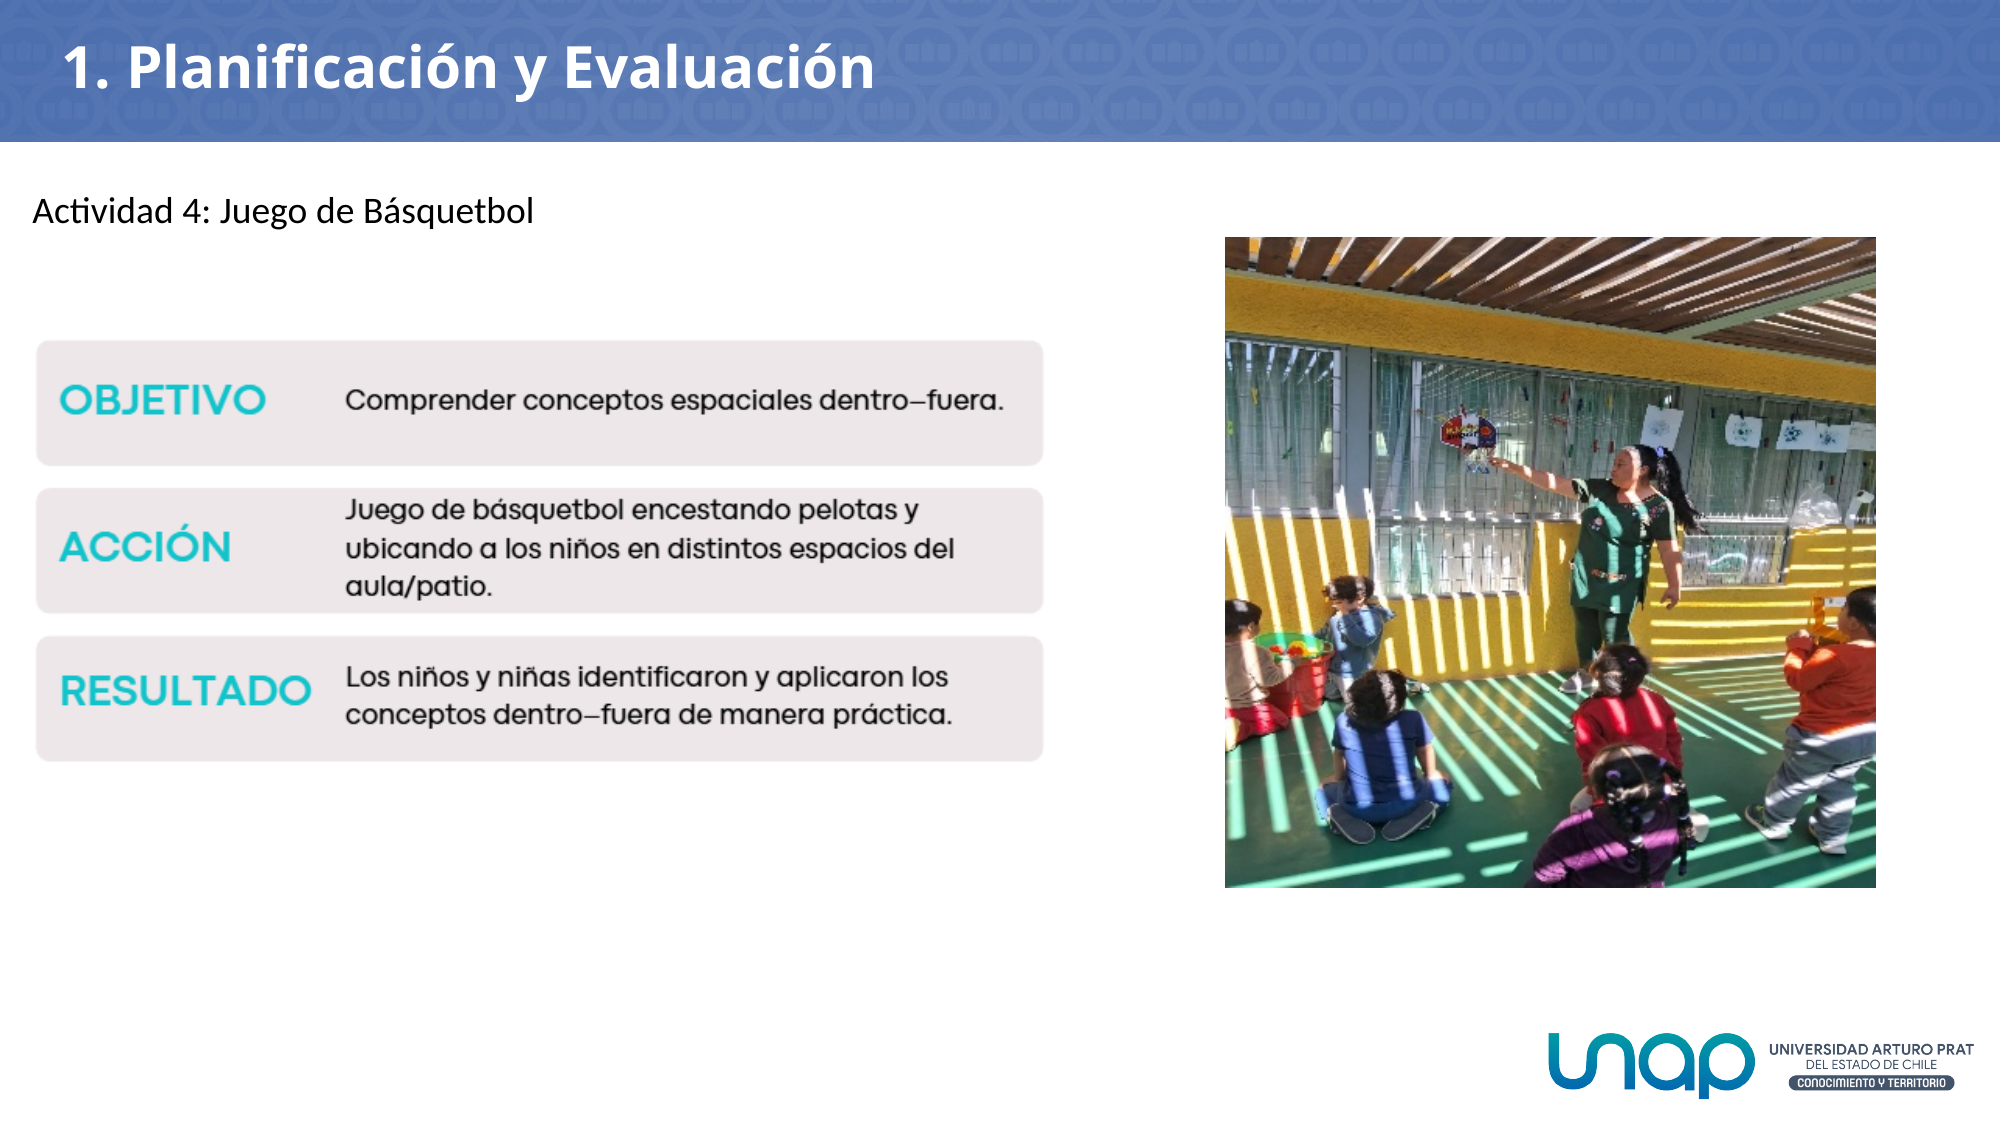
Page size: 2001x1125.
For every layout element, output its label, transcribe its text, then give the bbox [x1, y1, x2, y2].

picture [0, 0, 2000, 142]
picture [1225, 237, 1876, 888]
text_box Actividad 4: Juego de Básquetbol [17, 178, 1018, 239]
picture [1539, 1025, 1983, 1107]
picture [0, 310, 1074, 815]
